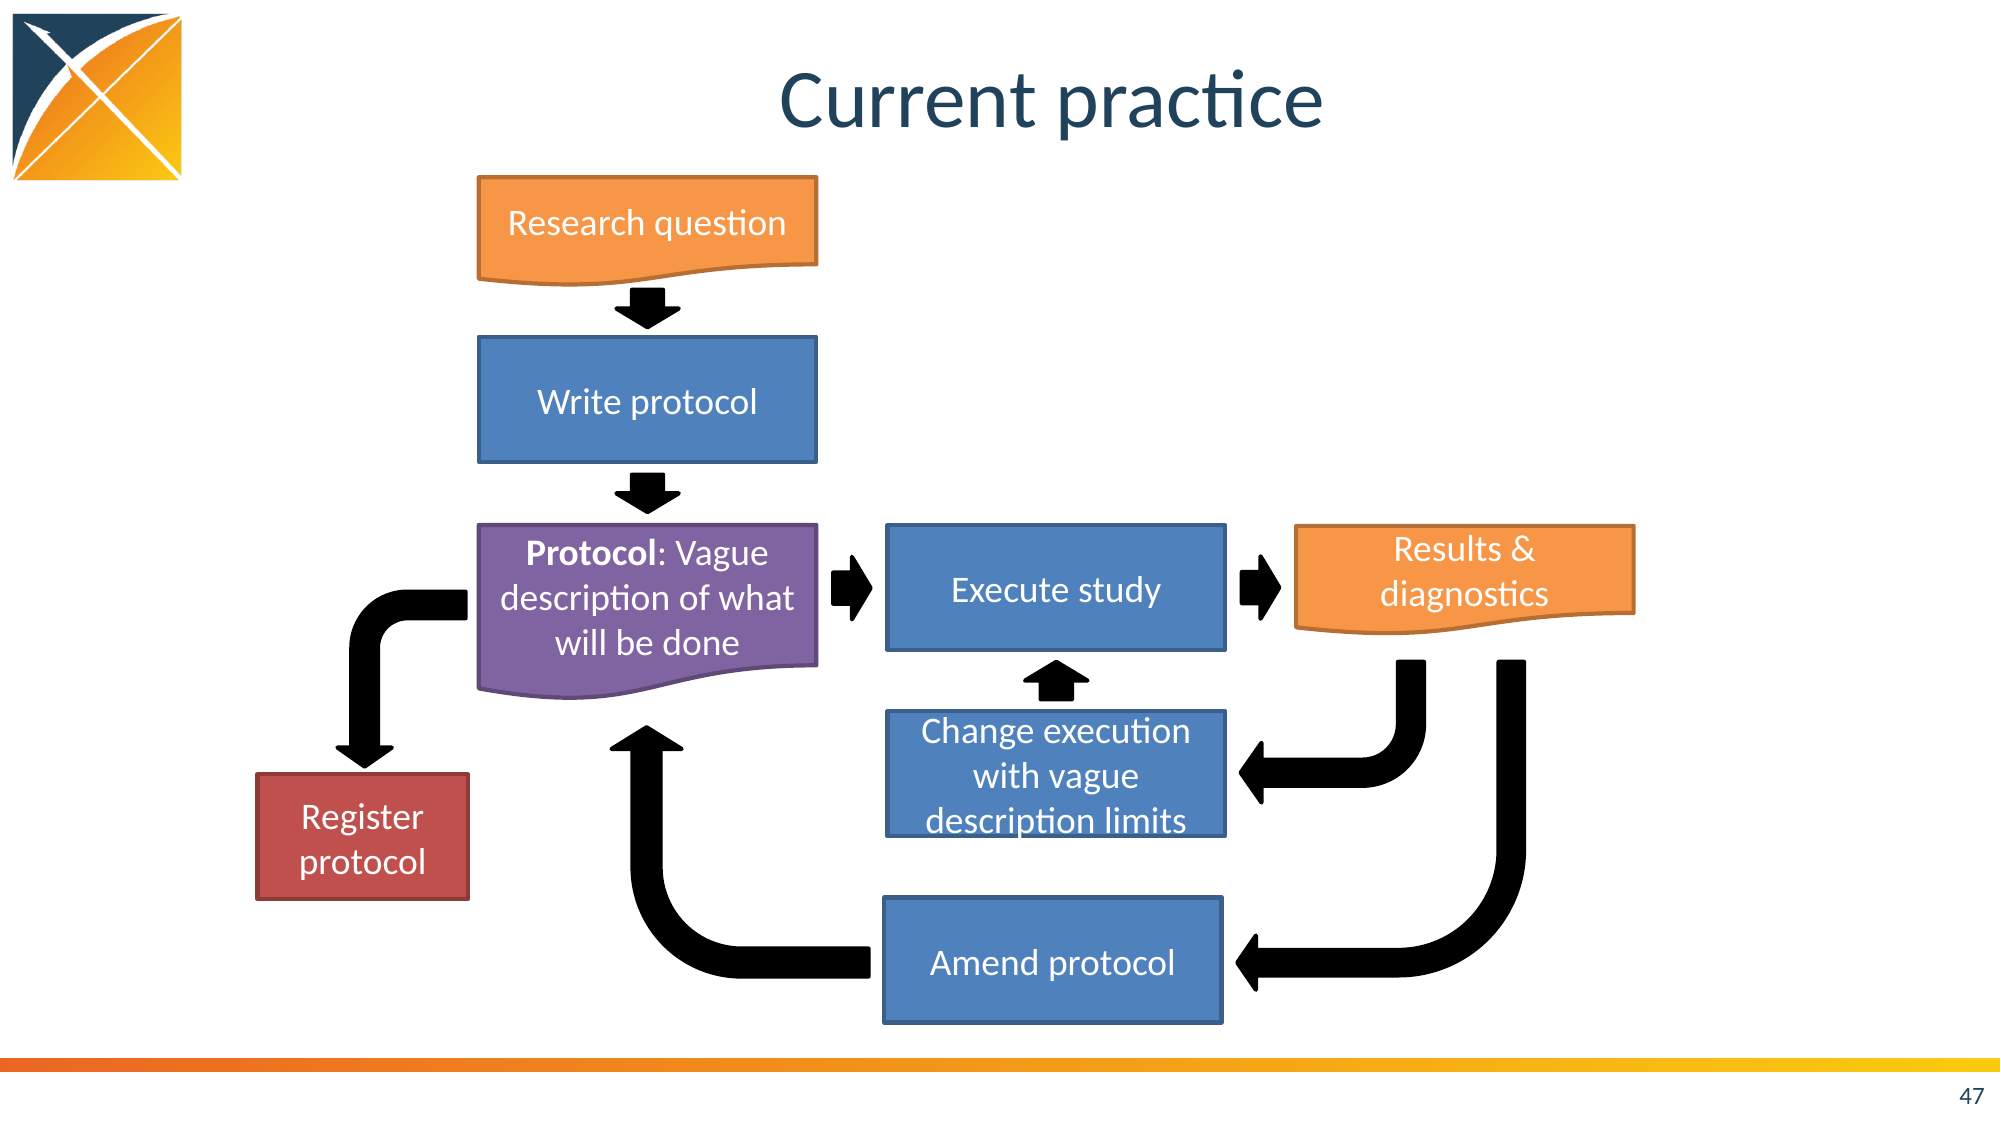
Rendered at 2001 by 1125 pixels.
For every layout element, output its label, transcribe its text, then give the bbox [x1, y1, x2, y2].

text_box [614, 287, 681, 330]
text_box [1022, 660, 1090, 702]
text_box [335, 589, 468, 769]
text_box Change execution with vague description limits [885, 709, 1227, 838]
text_box Execute study [885, 523, 1227, 652]
text_box [609, 725, 871, 979]
text_box Write protocol [477, 335, 818, 464]
text_box [614, 472, 681, 514]
picture [0, 0, 206, 200]
slide_number 47 [1533, 1065, 2000, 1125]
text_box Register protocol [255, 772, 470, 901]
text_box Research question [476, 175, 819, 287]
text_box [1238, 659, 1427, 805]
text_box [1239, 554, 1282, 621]
text_box Results & diagnostics [1294, 523, 1636, 636]
title Current practice [205, 24, 1900, 163]
text_box [1235, 659, 1527, 992]
text_box Amend protocol [882, 895, 1224, 1025]
text_box [831, 554, 873, 622]
text_box Protocol: Vague description of what will be done [476, 522, 819, 700]
